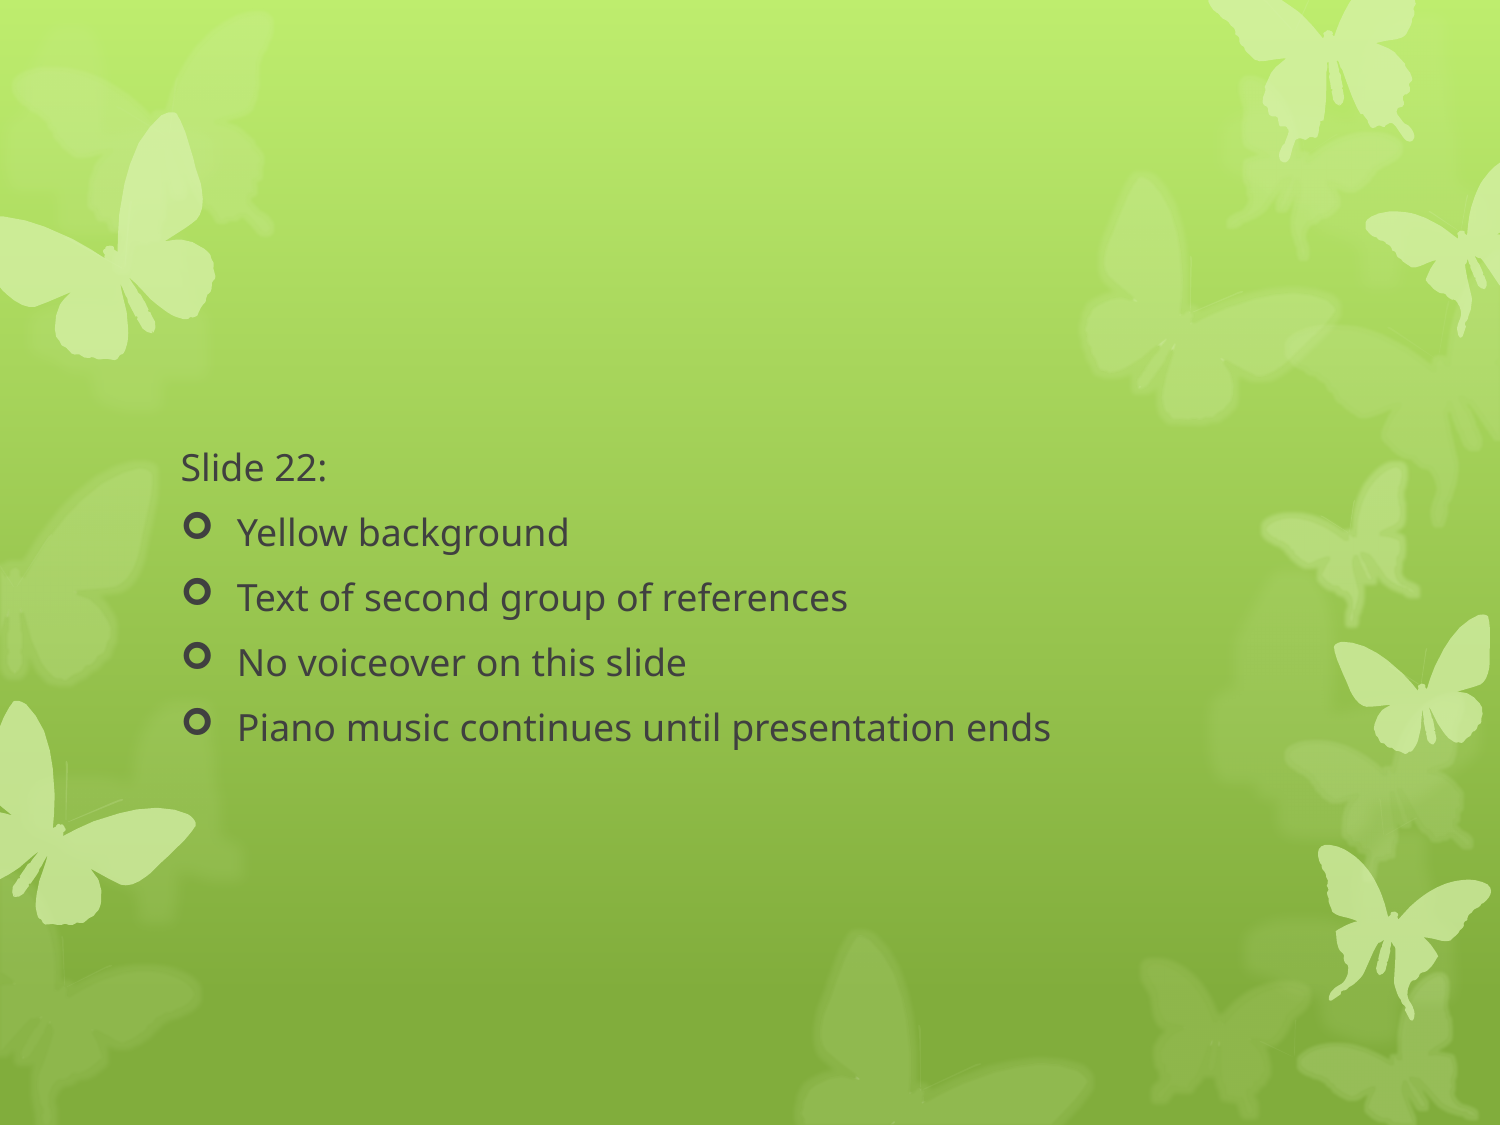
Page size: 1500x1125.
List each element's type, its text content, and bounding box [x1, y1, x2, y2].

list Slide 22: Yellow background Text of second group of references No voiceover on this slide Piano music continues until presentation ends [165, 296, 1335, 962]
